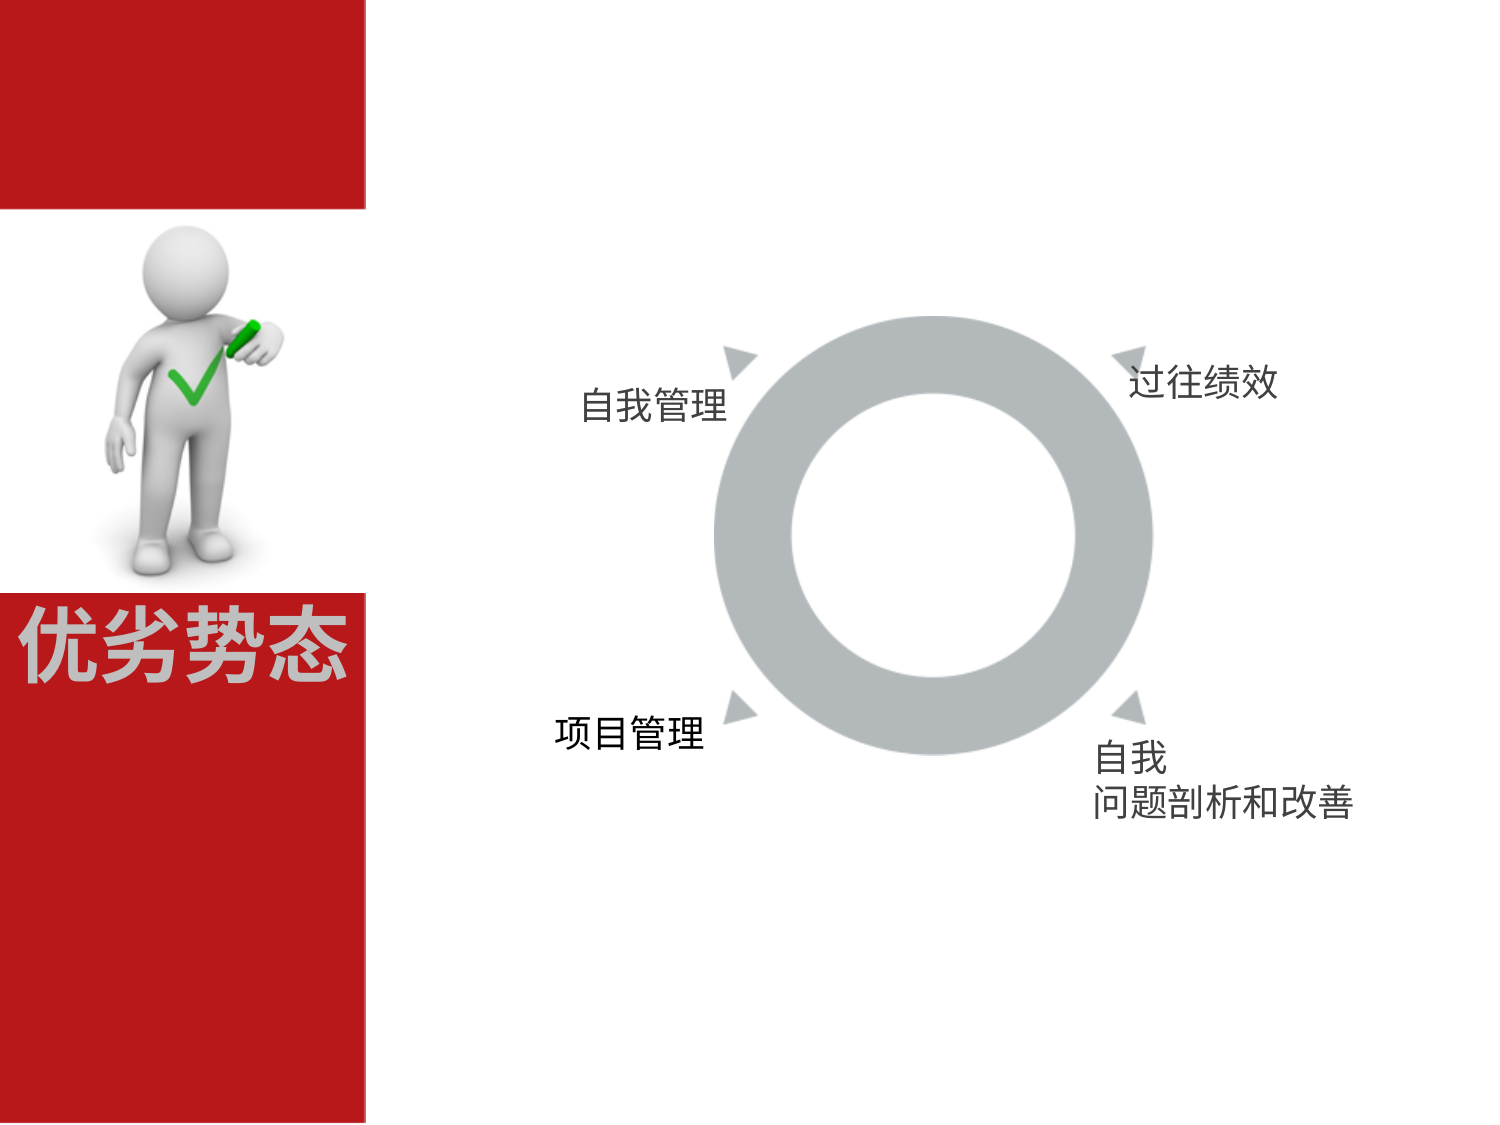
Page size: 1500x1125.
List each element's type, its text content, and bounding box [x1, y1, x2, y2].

picture [714, 316, 1155, 756]
text_box 自我管理 [563, 374, 709, 435]
text_box 自我 问题剖析和改善 [1078, 726, 1453, 832]
text_box 过往绩效 [1160, 351, 1294, 412]
picture [0, 0, 366, 1125]
text_box 项目管理 [540, 703, 716, 763]
